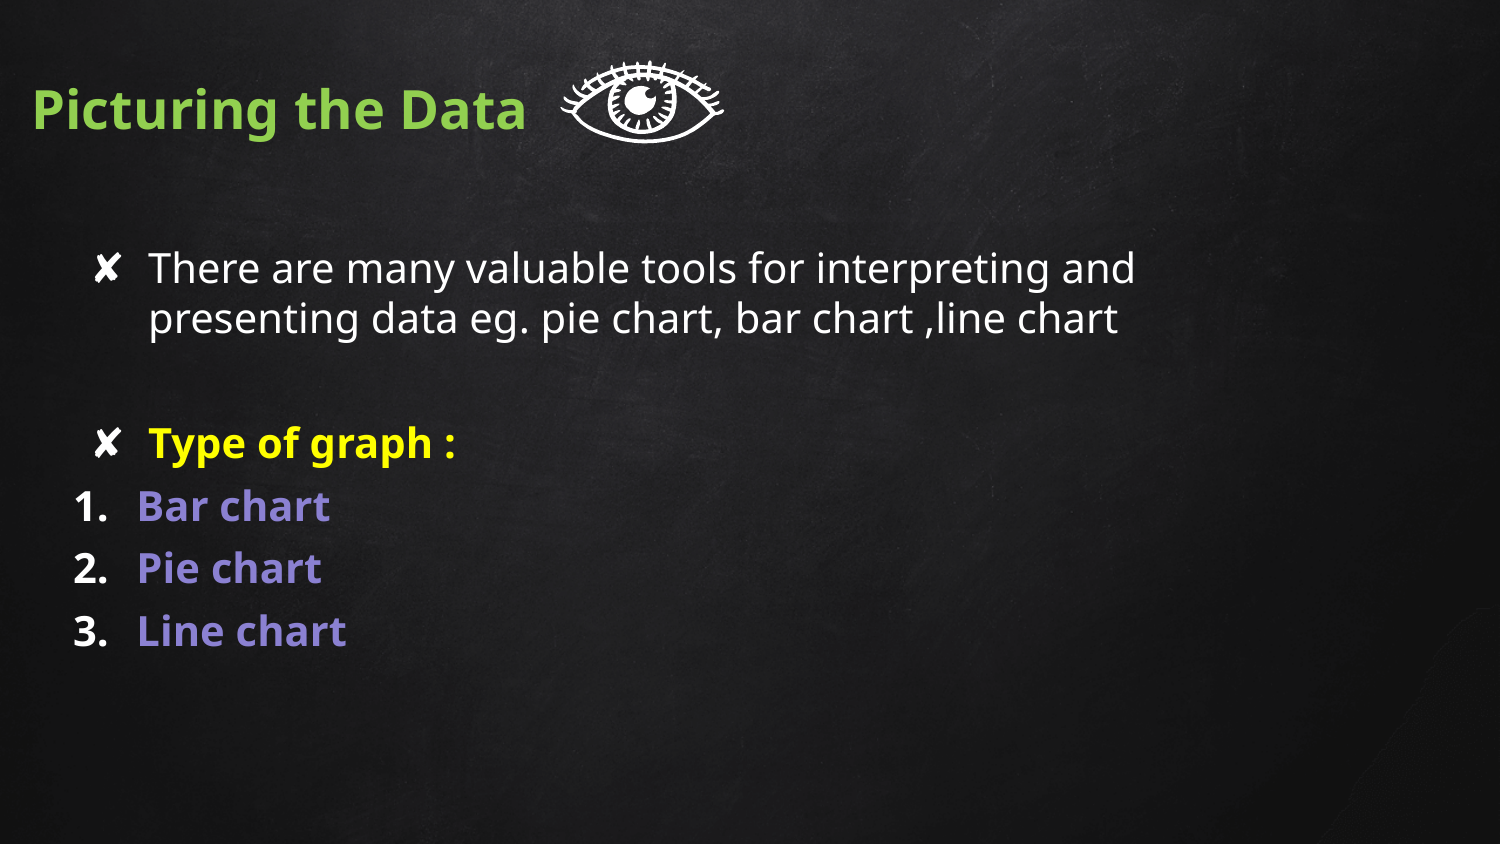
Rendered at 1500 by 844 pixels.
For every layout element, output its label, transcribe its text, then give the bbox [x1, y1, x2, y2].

title Picturing the Data [16, 60, 1500, 202]
list There are many valuable tools for interpreting and presenting data eg. pie chart, bar chart ,line chart Type of graph : Bar chart Pie chart Line chart [58, 227, 1318, 763]
picture [0, 0, 1500, 844]
text_box [560, 60, 725, 144]
